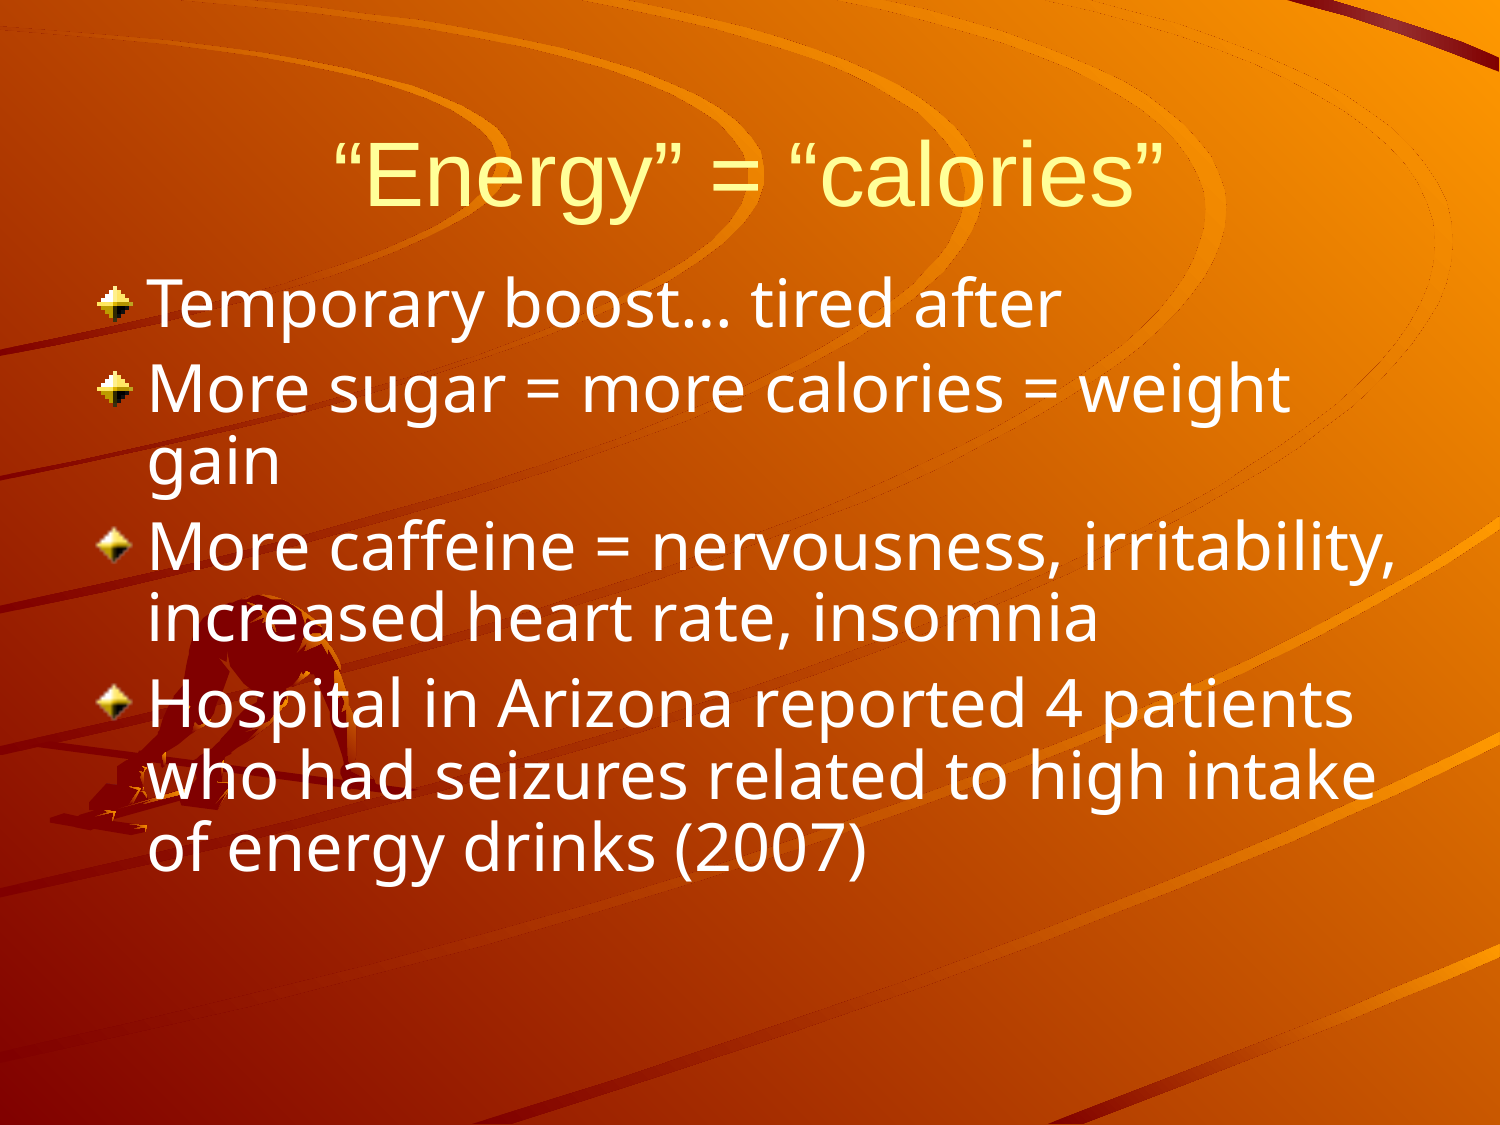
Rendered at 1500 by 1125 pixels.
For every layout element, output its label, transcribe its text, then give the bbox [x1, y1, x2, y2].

picture [90, 278, 137, 326]
picture [90, 678, 137, 725]
title “Energy” = “calories” [74, 25, 1426, 233]
picture [90, 521, 137, 568]
picture [90, 363, 137, 411]
list Temporary boost… tired after More sugar = more calories = weight gain More caffeine = nervousness, irritability, increased heart rate, insomnia Hospital in Arizona reported 4 patients who had seizures related to high intake of energy drinks (2007) [74, 262, 1426, 1006]
